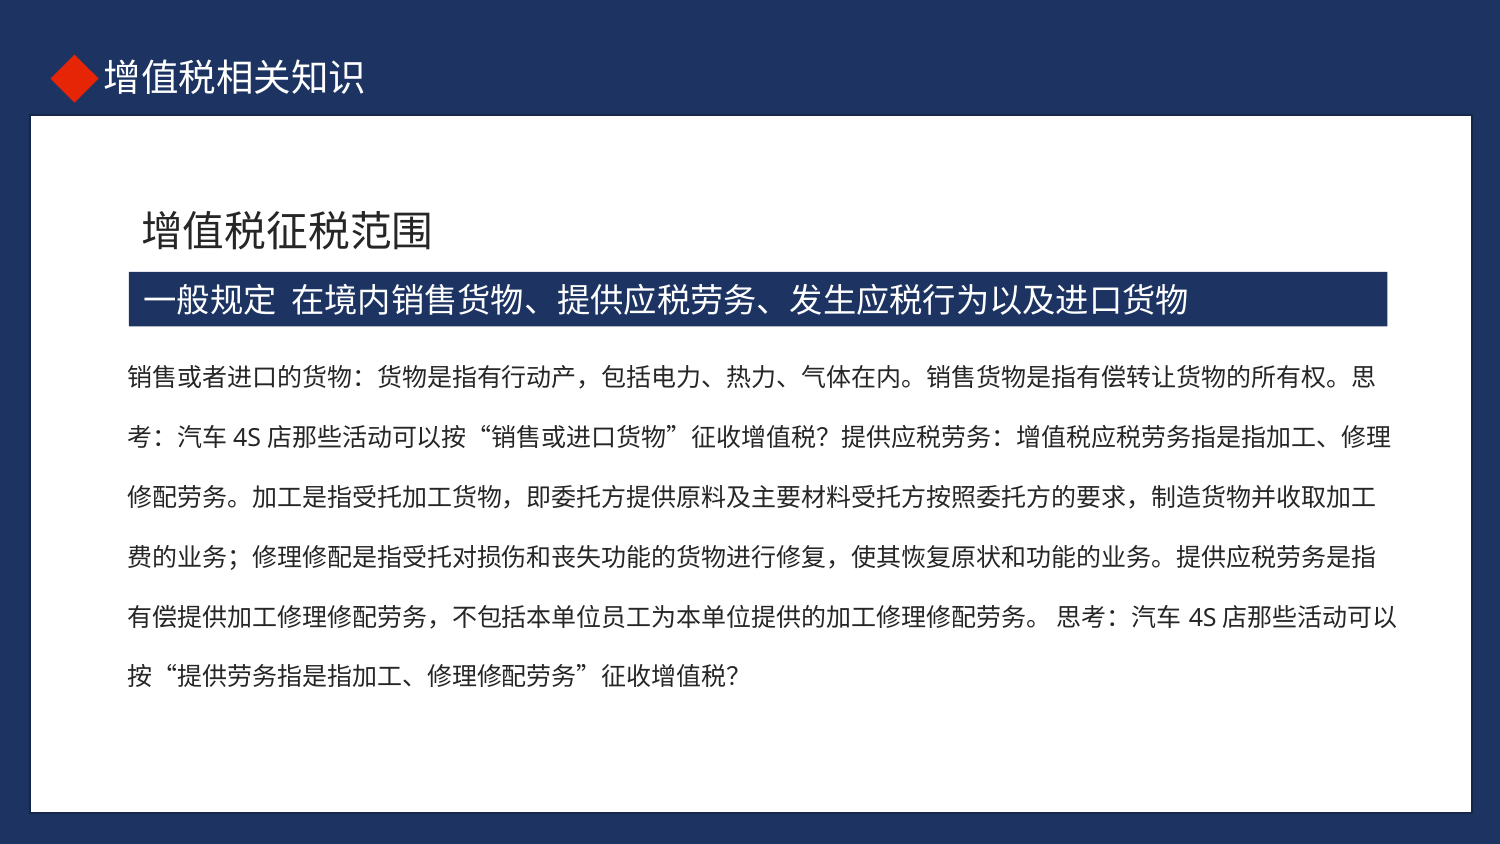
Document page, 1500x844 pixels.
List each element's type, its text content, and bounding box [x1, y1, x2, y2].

text_box 一般规定 在境内销售货物、提供应税劳务、发生应税行为以及进口货物 [128, 271, 1388, 324]
text_box 增值税征税范围 [126, 196, 449, 262]
text_box 销售或者进口的货物：货物是指有行动产，包括电力、热力、气体在内。销售货物是指有偿转让货物的所有权。思考：汽车4S店那些活动可以按“销售或进口货物”征收增值税？提供应税劳务：增值税应税劳务指是指加工、修理修配劳务。加工是指受托加工货物，即委托方提供原料及主要材料受托方按照委托方的要求，制造货物并收取加工费的业务；修理修配是指受托对损伤和丧失功能的货物进行修复，使其恢复原状和功能的业务。提供应税劳务是指有偿提供加工修理修配劳务，不包括本单位员工为本单位提供的加工修理修配劳务。 思考：汽车4S店那些活动可以按“提供劳务指是指加工、修理修配劳务”征收增值税？ [112, 324, 1413, 699]
